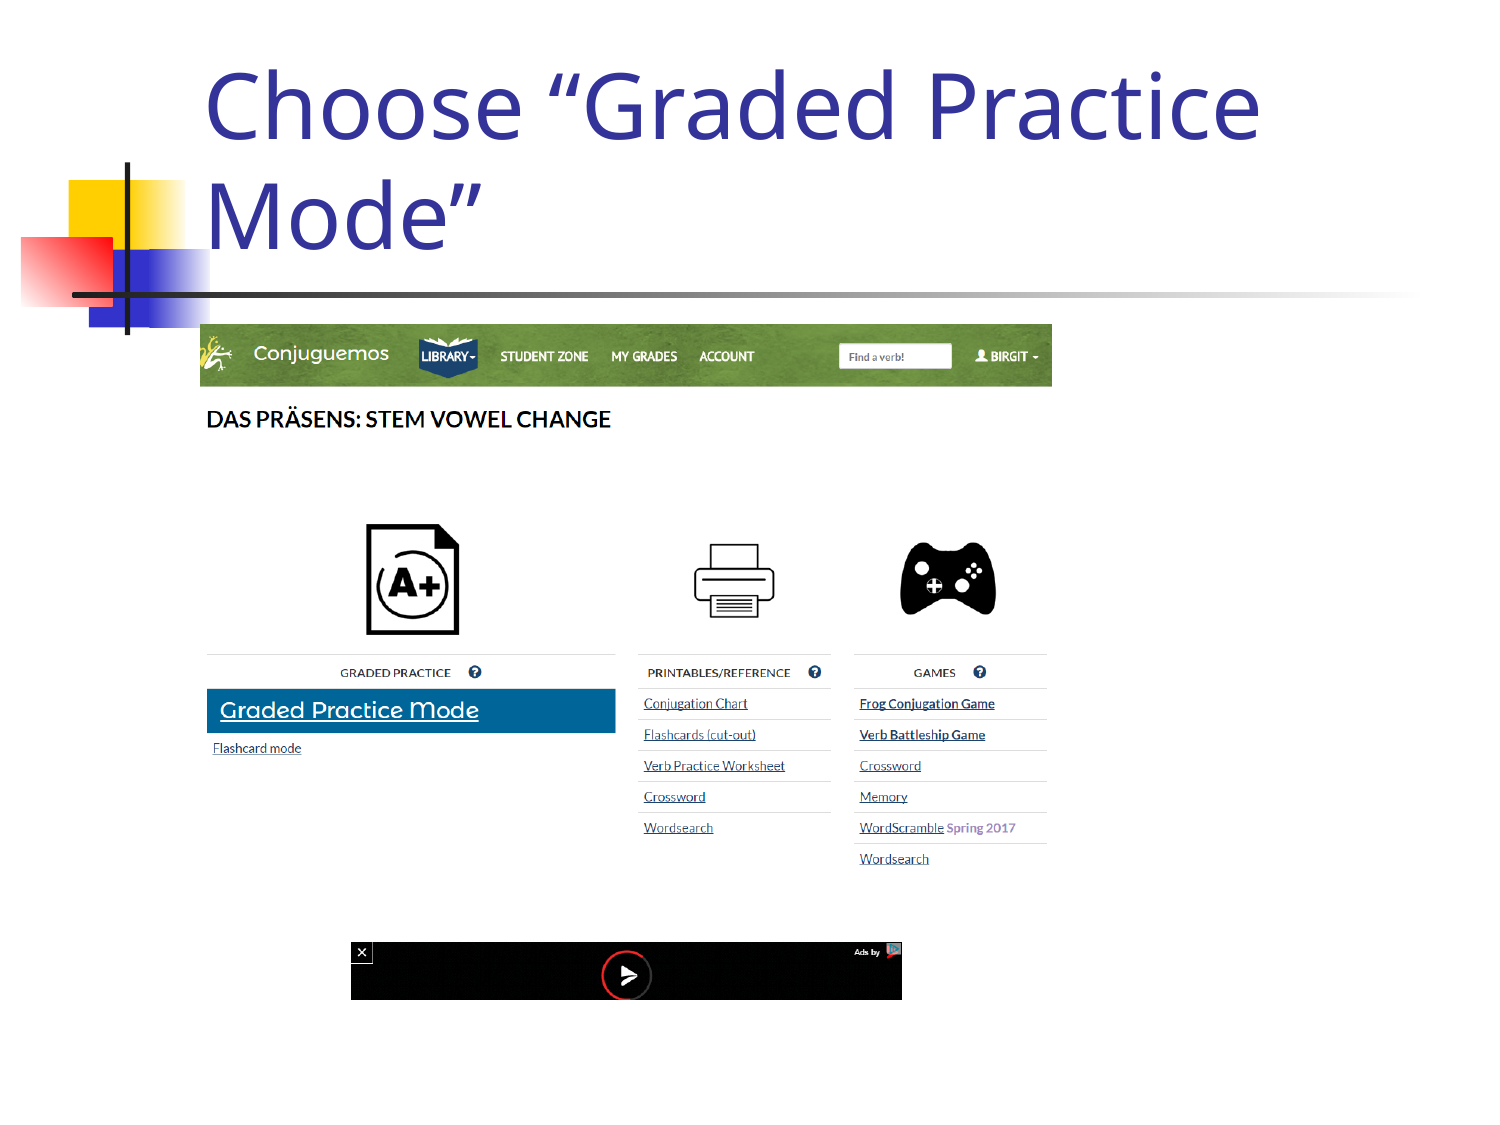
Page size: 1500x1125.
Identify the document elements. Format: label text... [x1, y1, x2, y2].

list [199, 324, 1053, 1001]
title Choose “Graded Practice Mode” [188, 34, 1468, 276]
